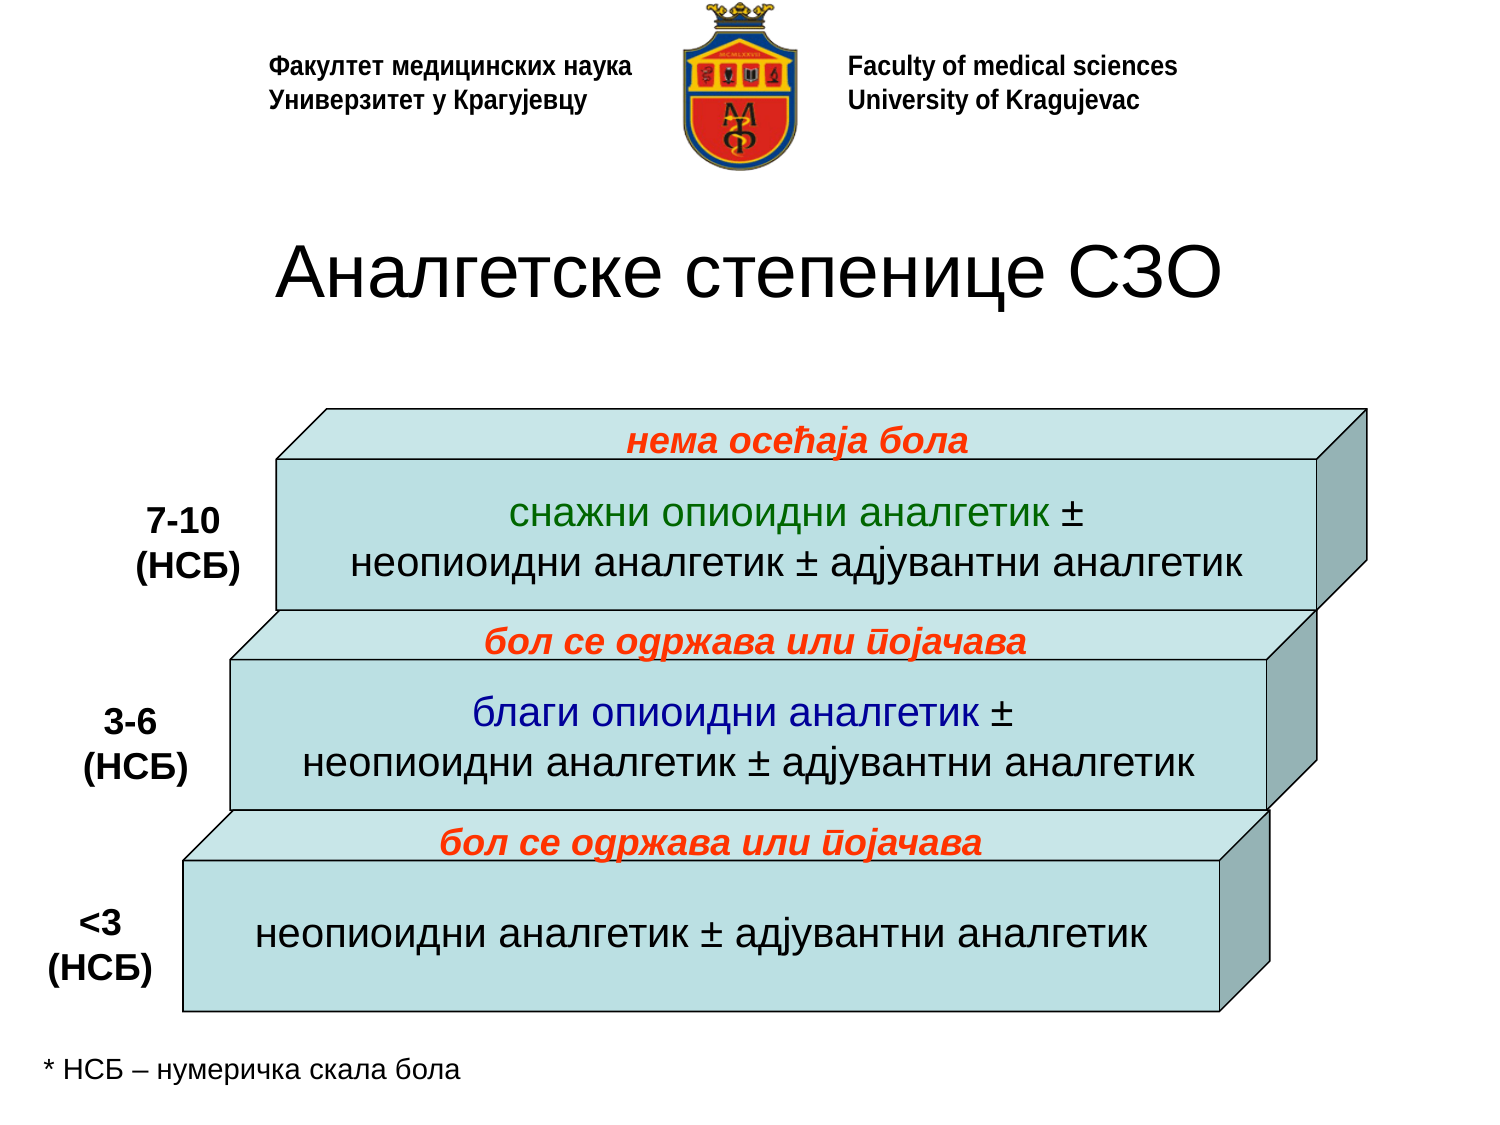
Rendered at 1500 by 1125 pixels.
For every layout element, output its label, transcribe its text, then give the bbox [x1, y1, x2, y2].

text_box 3-6 (НСБ) [57, 689, 214, 795]
text_box нема осећаја бола [537, 408, 1059, 469]
text_box снажни опиоидни аналгетик ± неопиоидни аналгетик ± адјувантни аналгетик [276, 408, 1367, 611]
text_box <3 (НСБ) [29, 890, 172, 996]
text_box 7-10 (НСБ) [114, 488, 262, 594]
title Аналгетске степенице СЗО [74, 173, 1426, 362]
text_box неопиоидни аналгетик ± адјувантни аналгетик [183, 810, 1270, 1012]
text_box благи опиоидни аналгетик ± неопиоидни аналгетик ± адјувантни аналгетик [230, 611, 1317, 811]
text_box * НСБ – нумеричка скала бола [28, 1043, 476, 1093]
text_box бол се одржава или појачава [454, 609, 1057, 670]
text_box бол се одржава или појачава [410, 810, 1013, 870]
